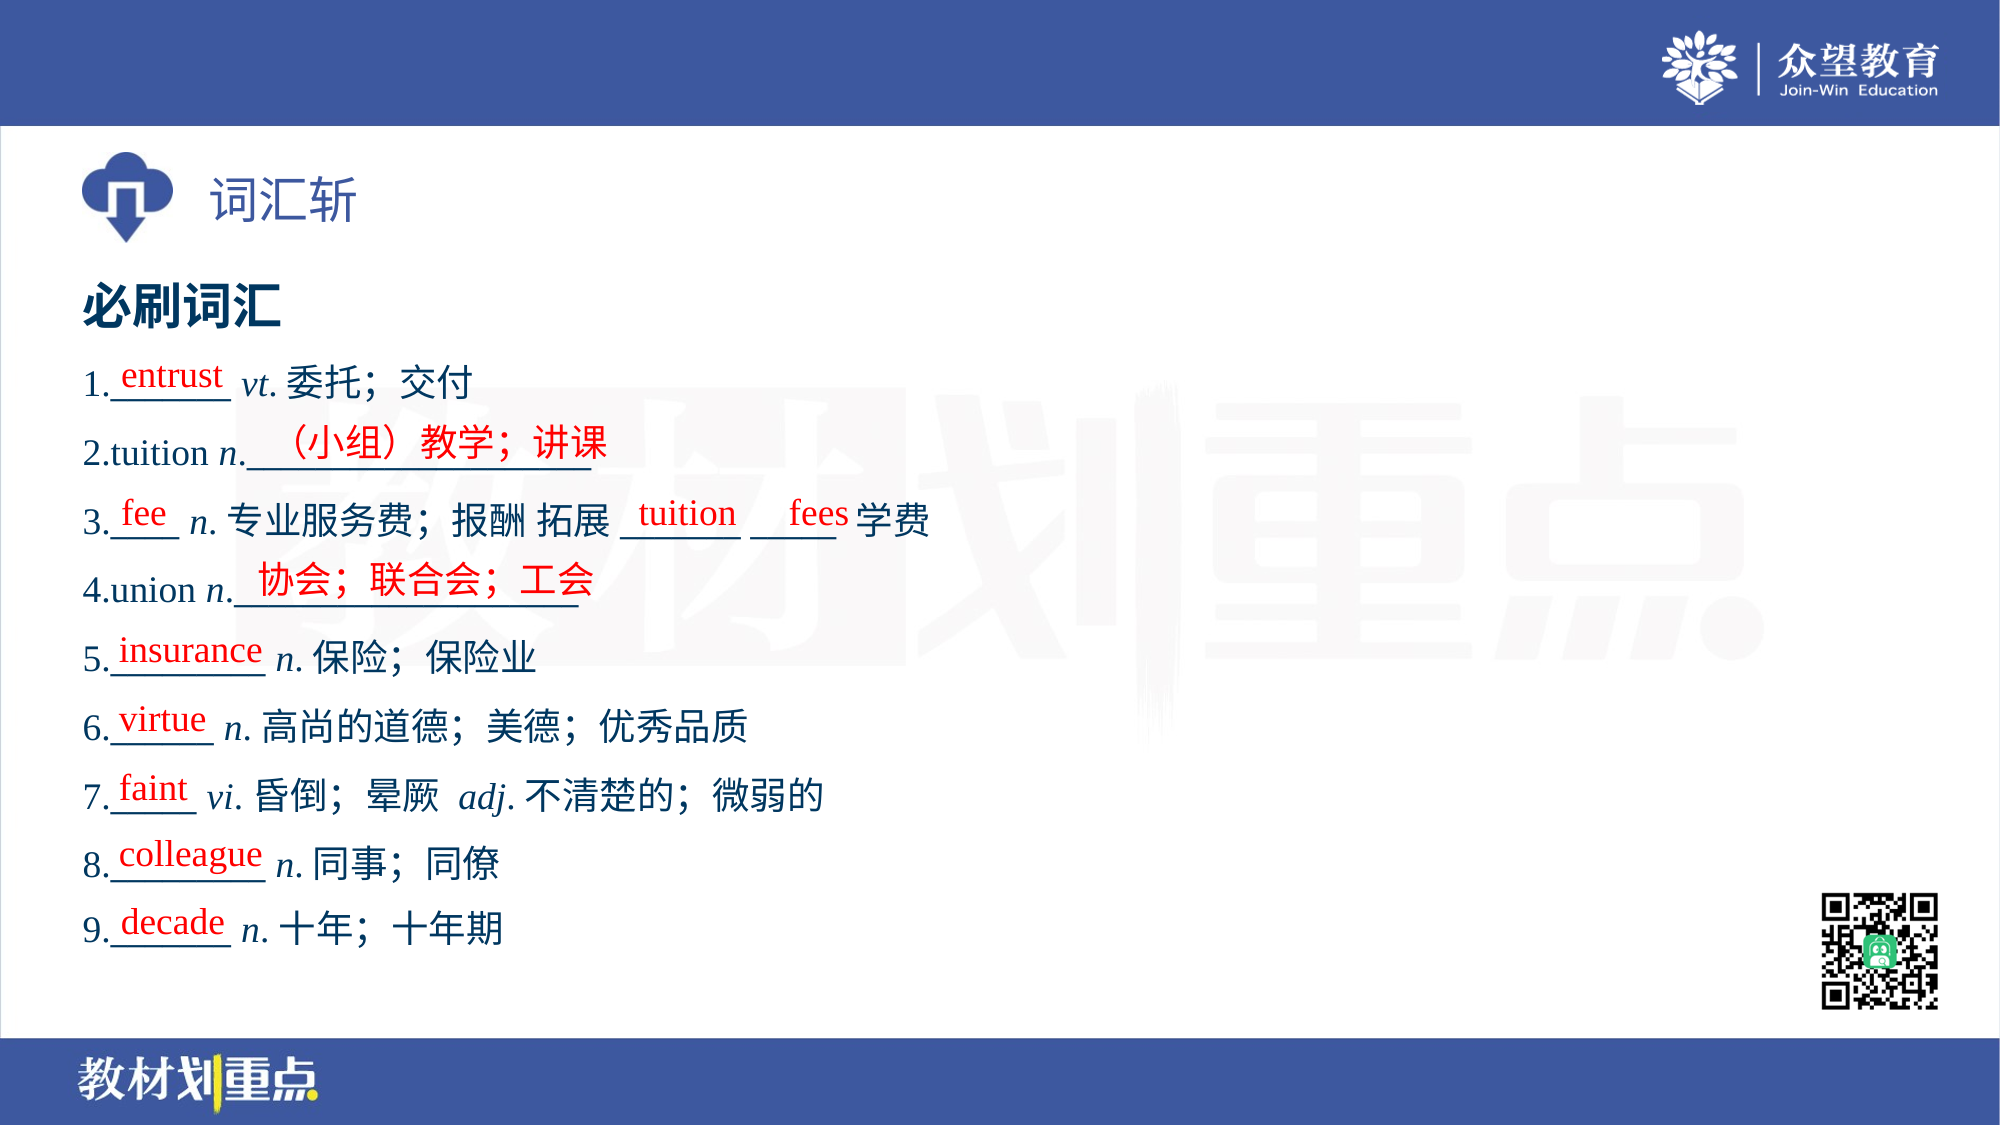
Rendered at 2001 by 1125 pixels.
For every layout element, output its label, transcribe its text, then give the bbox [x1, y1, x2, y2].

text_box fee [107, 467, 181, 527]
picture [0, 0, 2000, 1125]
text_box （小组）教学；讲课 [256, 399, 622, 458]
text_box virtue [105, 674, 221, 733]
text_box decade [107, 877, 239, 936]
text_box 必刷词汇 [82, 247, 1817, 335]
text_box insurance [105, 605, 277, 664]
text_box fees [775, 467, 863, 527]
text_box faint [105, 742, 202, 801]
text_box entrust [107, 330, 237, 389]
text_box 1._______ vt.委托；交付 2.tuition n.____________________ 3.____ n.专业服务费；报酬 拓展_______ _____ 学费 4.union n.____________________ 5._________ n.保险；保险业 6.______ n.高尚的道德；美德；优秀品质 7._____ vi.昏倒；晕厥 adj.不清楚的；微弱的 8._________ n.同事；同僚 9._______ n.十年；十年期 [82, 335, 1817, 944]
text_box tuition [625, 467, 751, 527]
text_box colleague [105, 809, 277, 868]
text_box 协会；联合会；工会 [243, 536, 609, 595]
